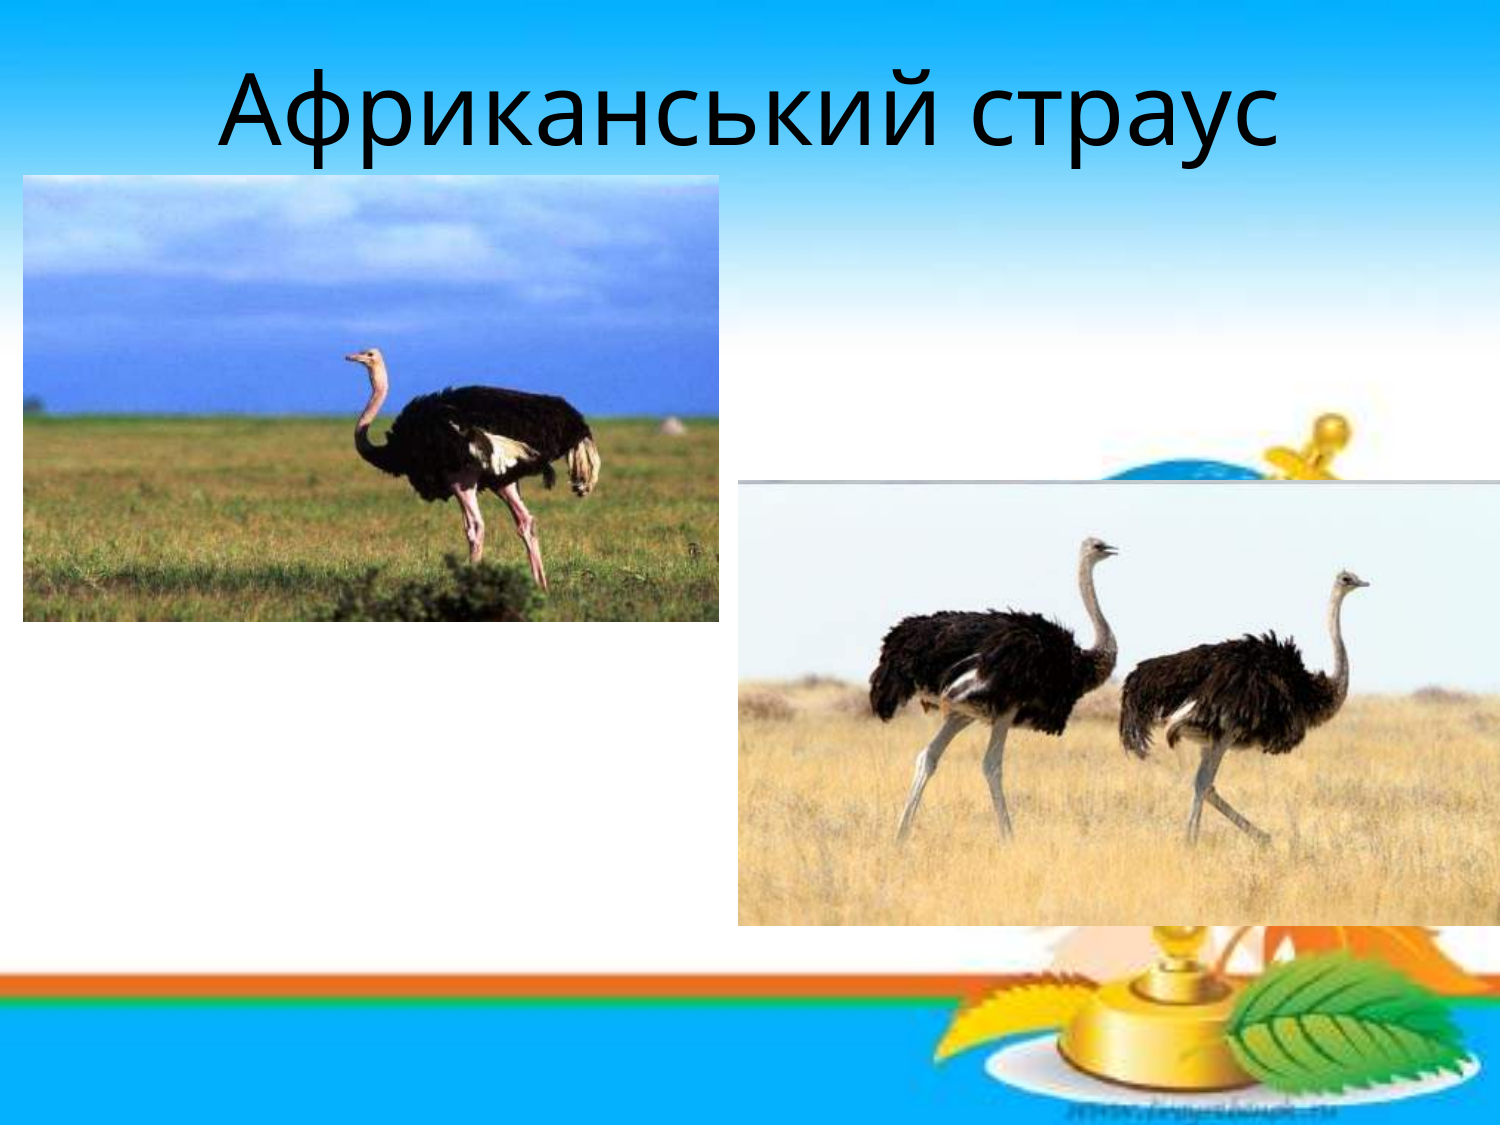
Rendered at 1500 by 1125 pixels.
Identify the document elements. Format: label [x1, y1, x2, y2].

picture [0, 36, 1500, 1122]
list [23, 175, 719, 622]
picture [1450, 1099, 1460, 1105]
